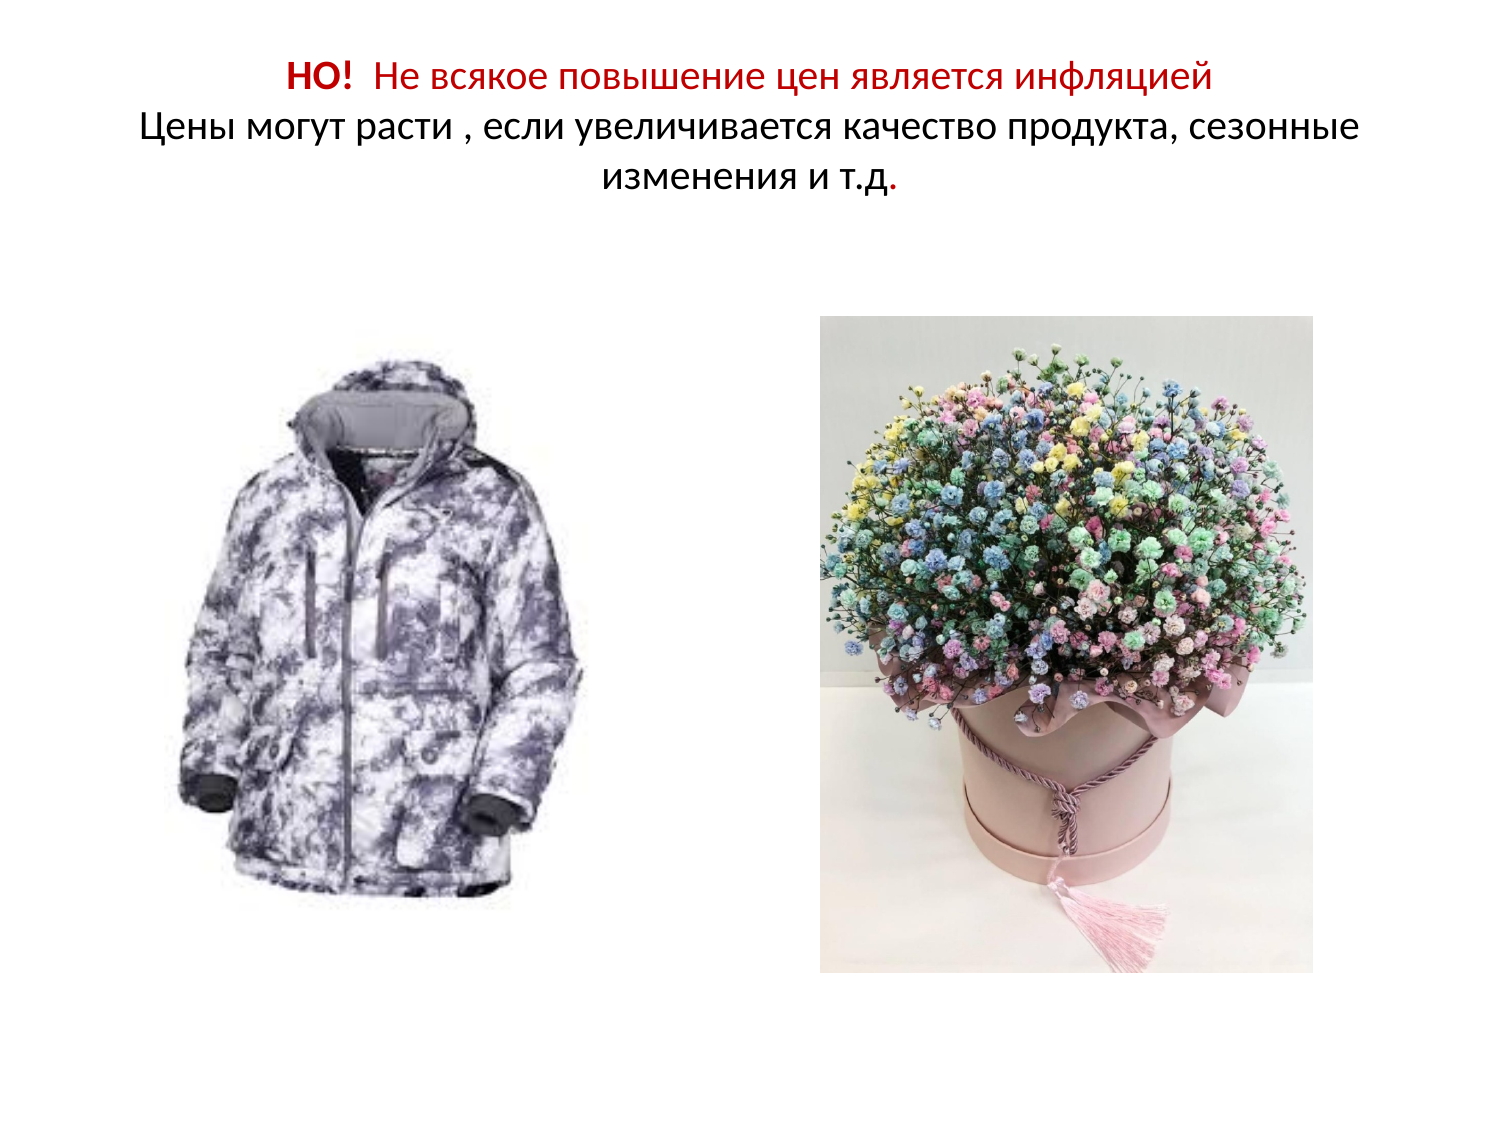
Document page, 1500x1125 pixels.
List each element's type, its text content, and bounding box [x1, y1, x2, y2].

title НО! Не всякое повышение цен является инфляцией Цены могут расти , если увеличивается качество продукта, сезонные изменения и т.д. [75, 23, 1425, 223]
picture [820, 316, 1313, 973]
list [163, 292, 598, 968]
